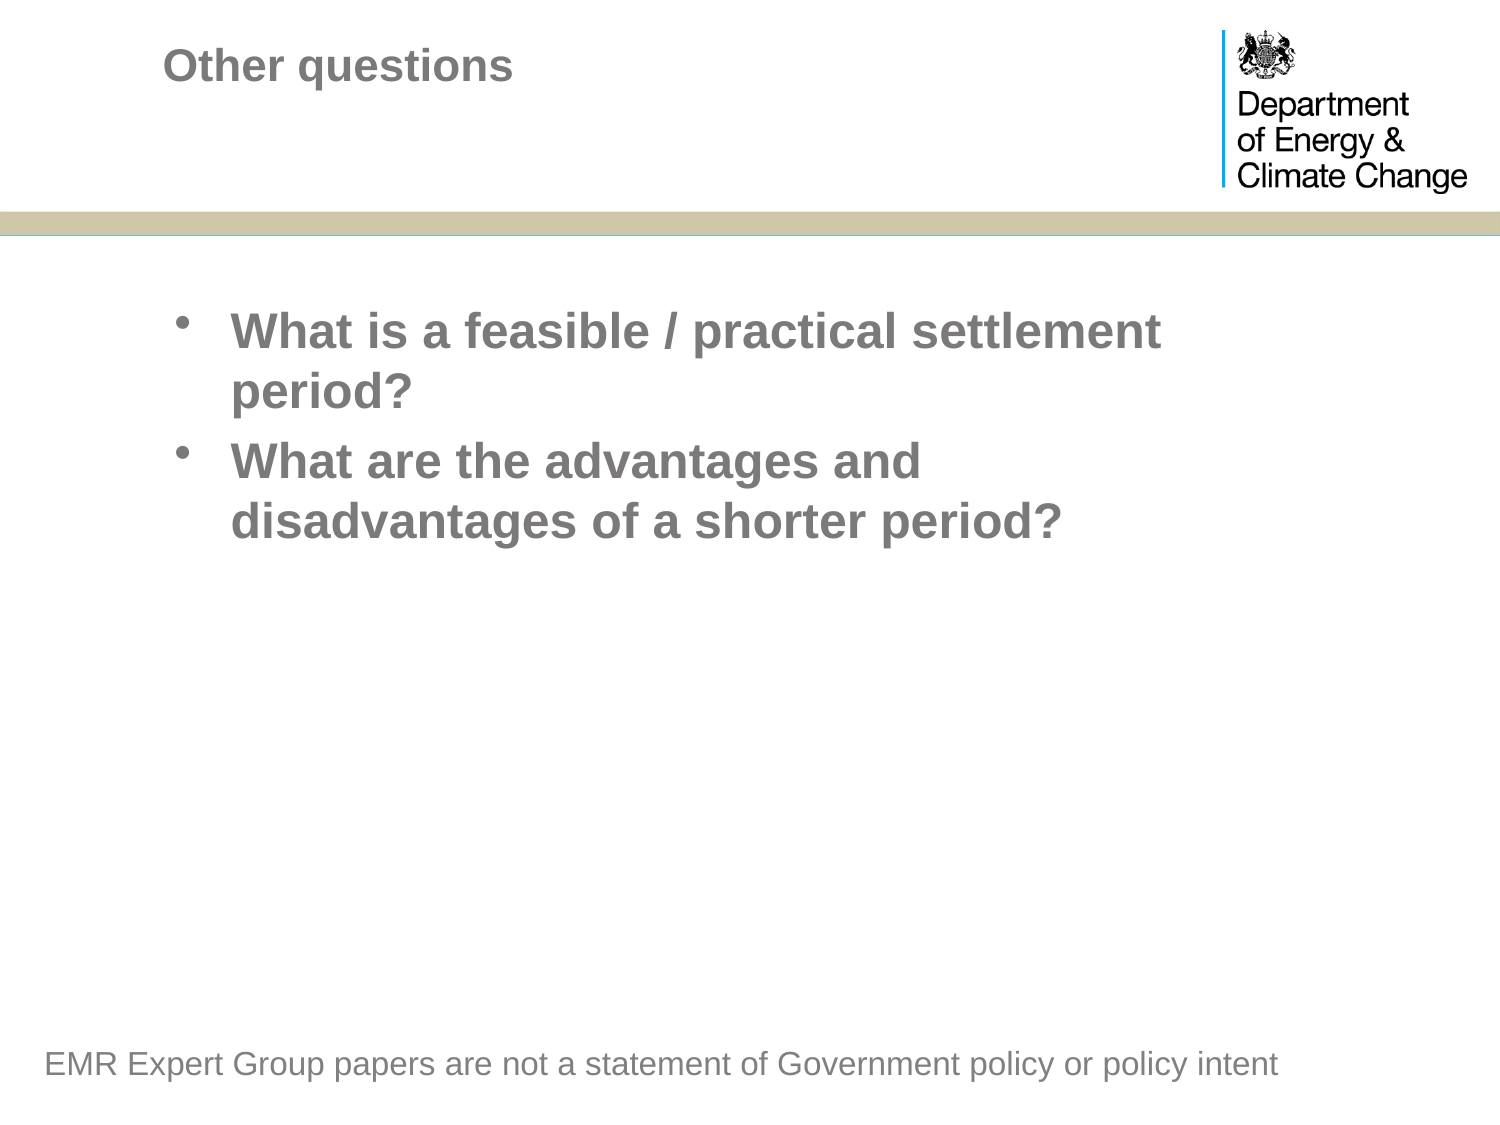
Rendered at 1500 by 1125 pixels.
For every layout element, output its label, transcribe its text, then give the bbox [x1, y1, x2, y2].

title Other questions [147, 27, 1034, 112]
picture [1222, 30, 1467, 194]
picture [0, 208, 1500, 236]
list What is a feasible / practical settlement period? What are the advantages and disadvantages of a shorter period? [159, 290, 1246, 953]
text_box EMR Expert Group papers are not a statement of Government policy or policy intent [29, 1034, 1500, 1090]
